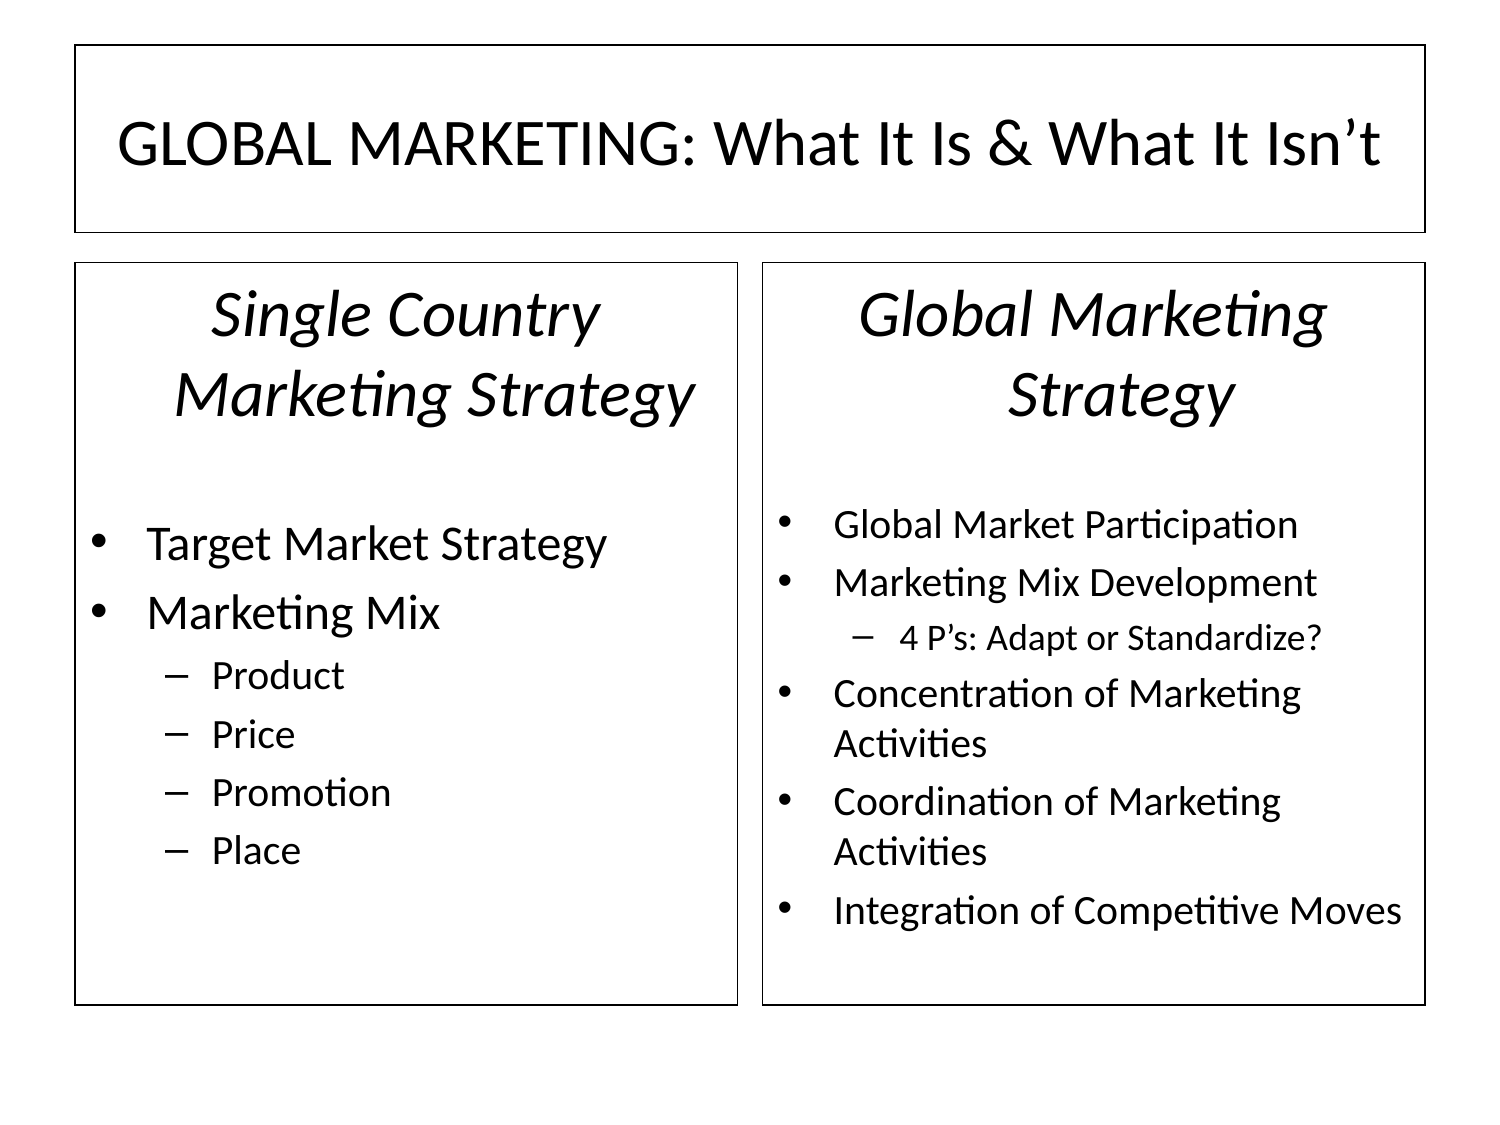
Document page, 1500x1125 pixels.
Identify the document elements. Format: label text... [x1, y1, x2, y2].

list Single Country Marketing Strategy Target Market Strategy Marketing Mix Product Price Promotion Place [74, 262, 738, 1006]
title GLOBAL MARKETING: What It Is & What It Isn’t [74, 44, 1426, 233]
list Global Marketing Strategy Global Market Participation Marketing Mix Development 4 P’s: Adapt or Standardize? Concentration of Marketing Activities Coordination of Marketing Activities Integration of Competitive Moves [762, 262, 1426, 1006]
